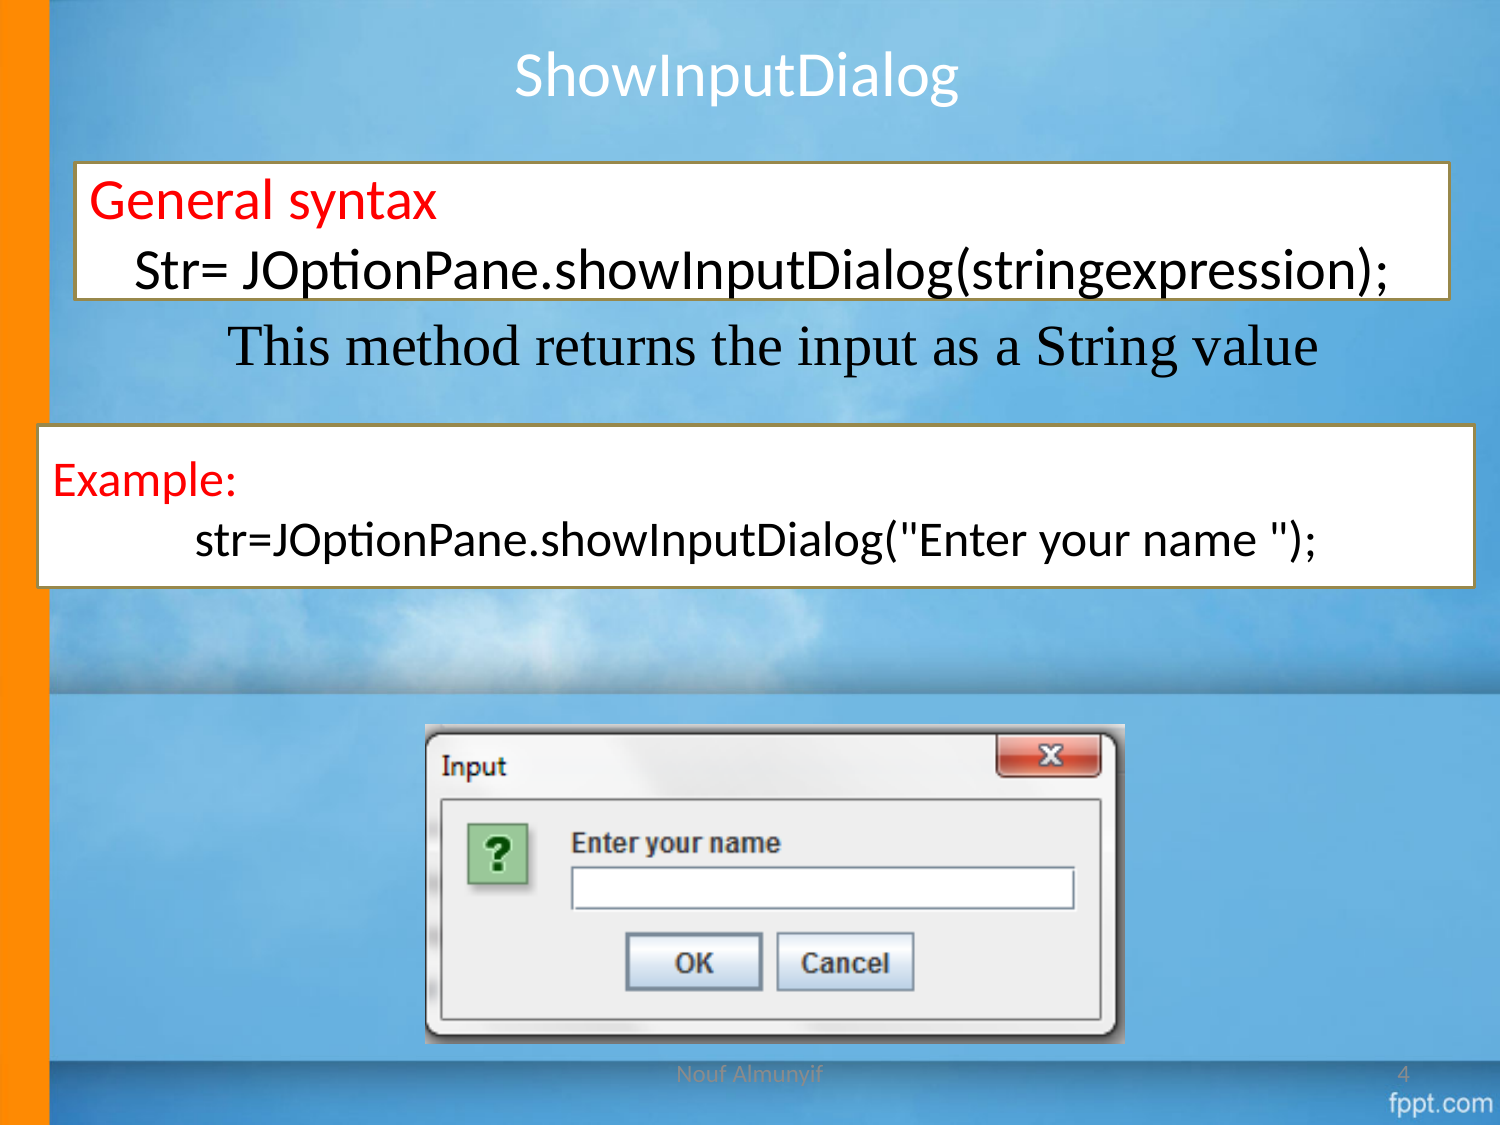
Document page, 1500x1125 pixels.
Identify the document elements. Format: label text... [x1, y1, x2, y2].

text_box General syntax Str= JOptionPane.showInputDialog(stringexpression); [73, 161, 1451, 301]
footer Nouf Almunyif [512, 1060, 988, 1103]
picture [0, 0, 1500, 1125]
text_box This method returns the input as a String value [213, 299, 1350, 385]
text_box Example: str=JOptionPane.showInputDialog("Enter your name "); [36, 423, 1476, 589]
slide_number 4 [1074, 1042, 1425, 1103]
title ShowInputDialog [62, 24, 1413, 118]
